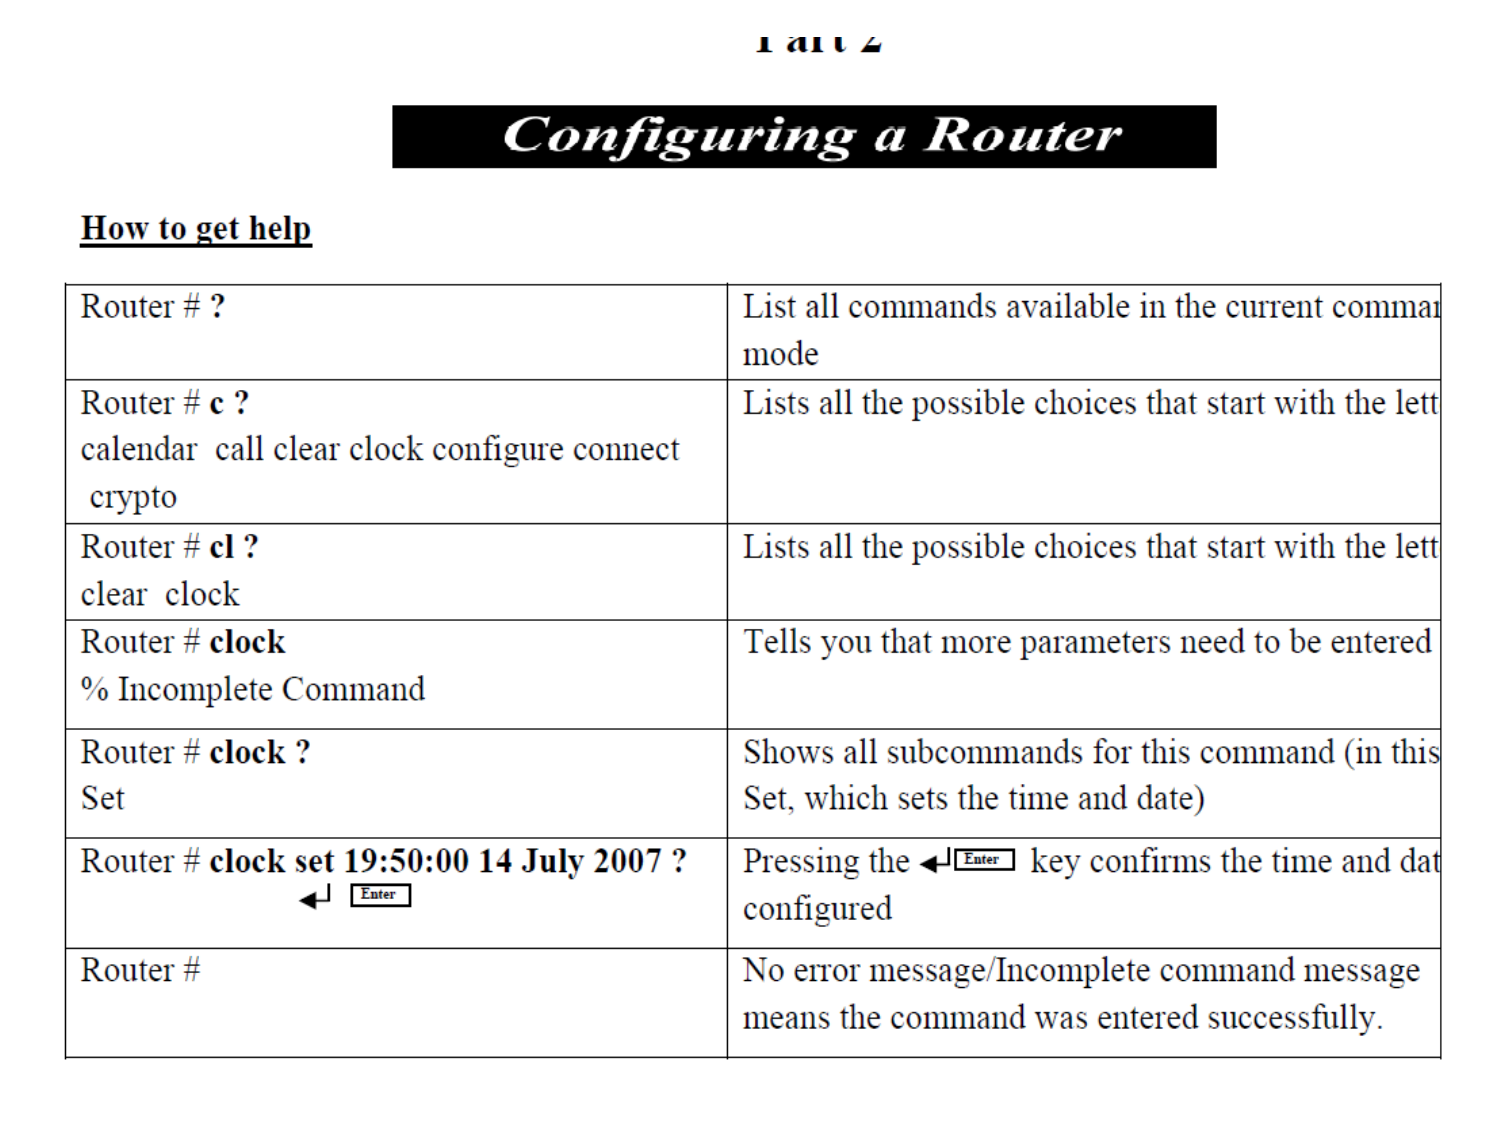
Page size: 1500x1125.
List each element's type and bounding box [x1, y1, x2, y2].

list [0, 37, 1486, 1076]
